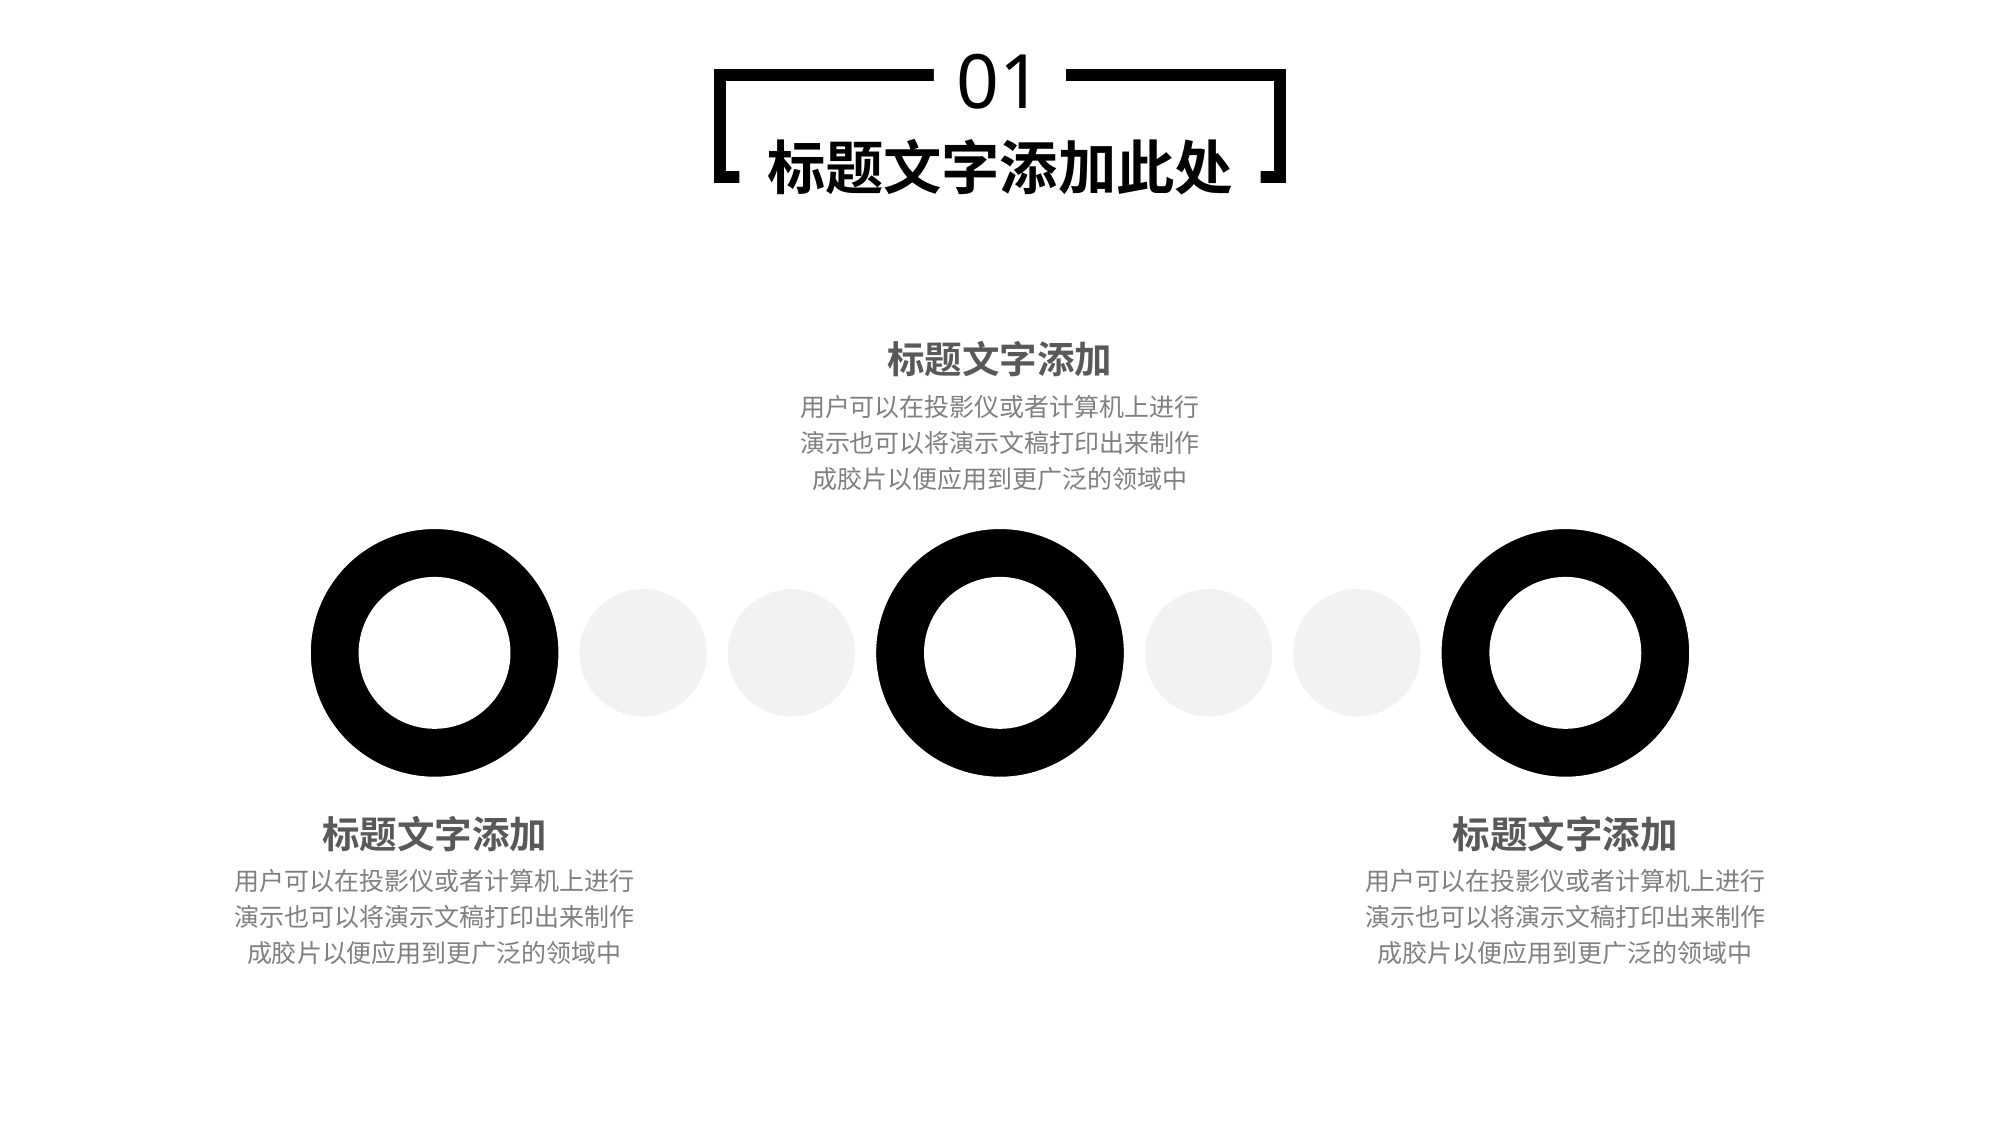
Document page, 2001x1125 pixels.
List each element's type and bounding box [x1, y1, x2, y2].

text_box [309, 527, 1691, 778]
text_box [782, 320, 1218, 503]
text_box [719, 26, 1280, 210]
text_box [1347, 794, 1784, 977]
text_box [216, 794, 653, 977]
